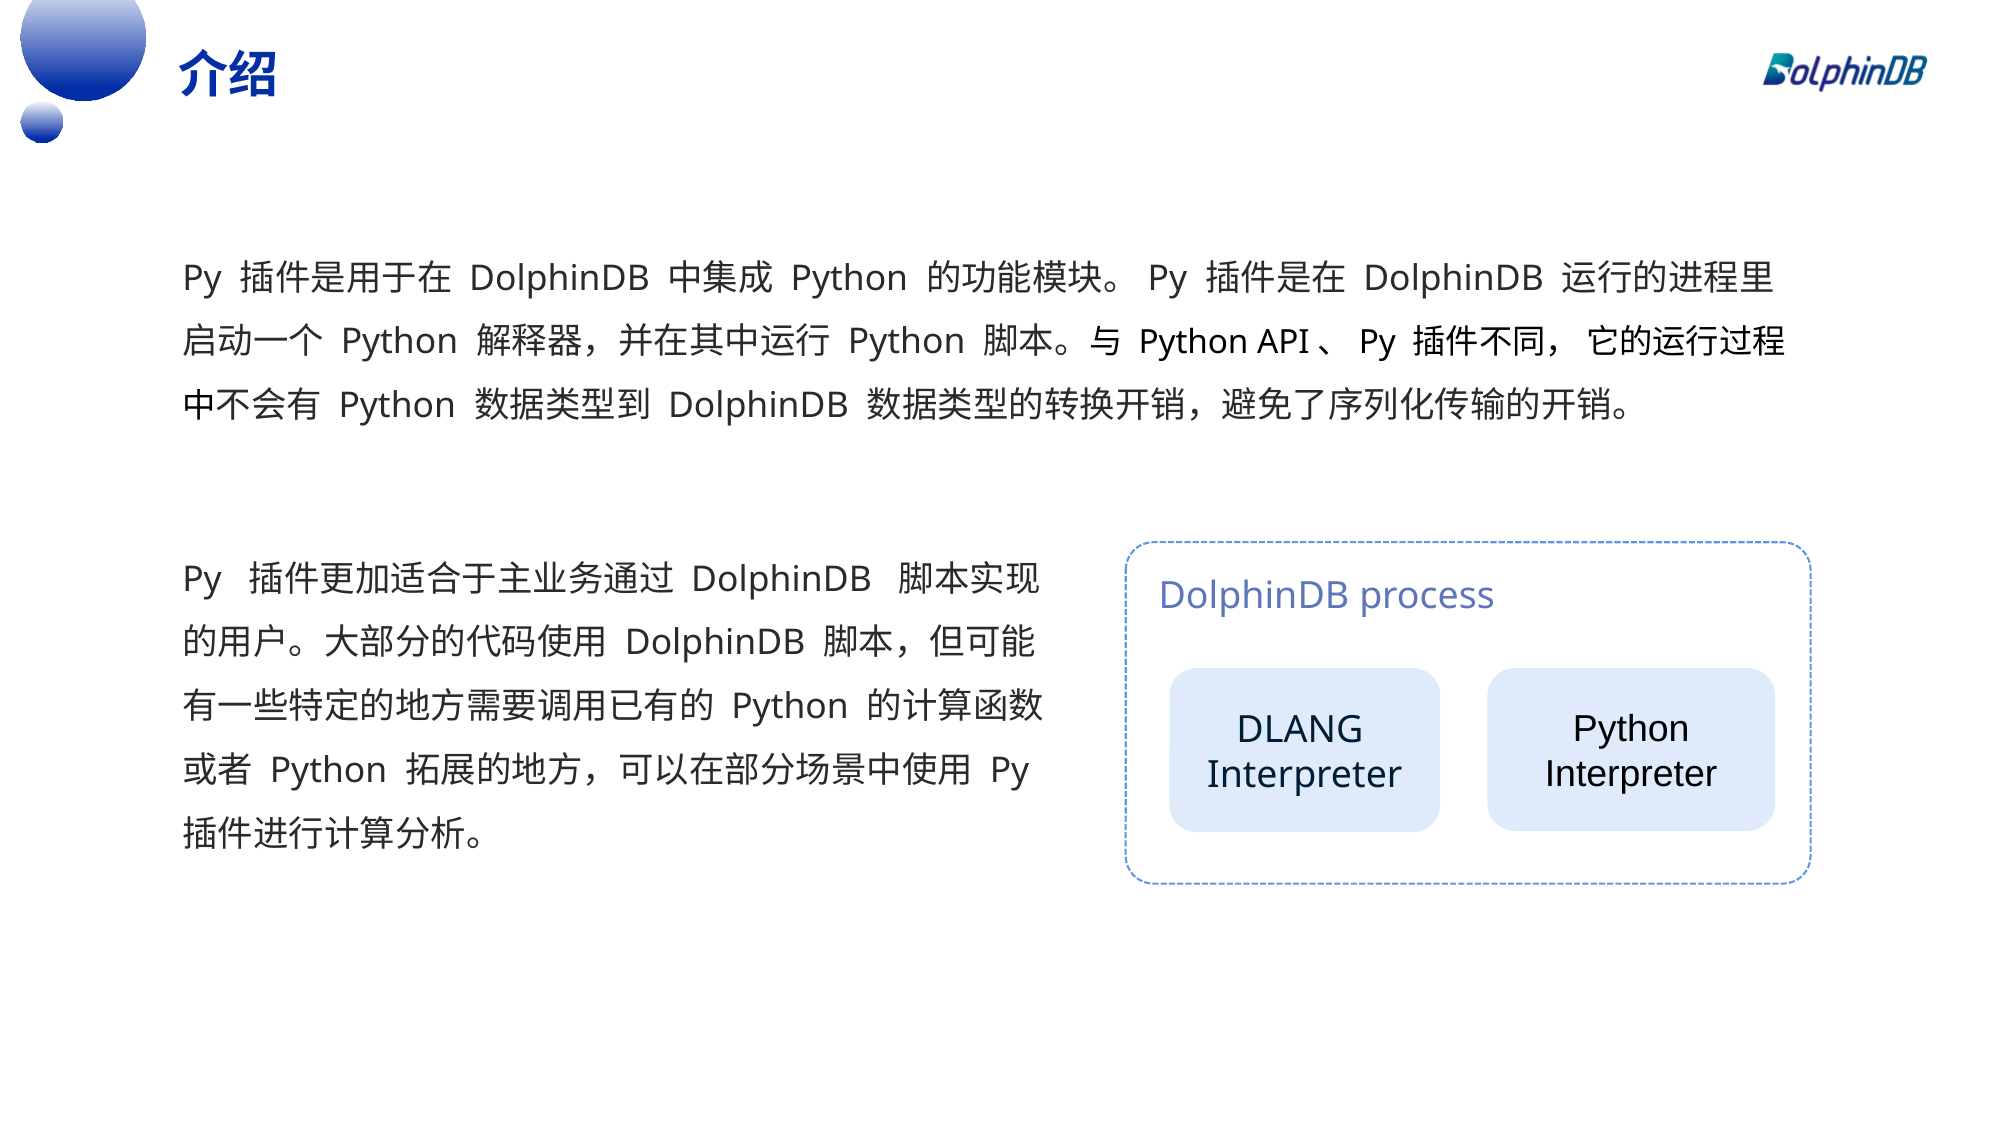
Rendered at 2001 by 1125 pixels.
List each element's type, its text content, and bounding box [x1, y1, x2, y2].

text_box Py 插件更加适合于主业务通过 DolphinDB 脚本实现的用户。大部分的代码使用 DolphinDB 脚本，但可能有一些特定的地方需要调用已有的 Python 的计算函数或者 Python 拓展的地方，可以在部分场景中使用 Py 插件进行计算分析。 [167, 526, 1066, 861]
text_box Py 插件是用于在 DolphinDB 中集成 Python 的功能模块。Py 插件是在 DolphinDB 运行的进程里启动一个 Python 解释器，并在其中运行 Python 脚本。与 Python API、Py 插件不同， 它的运行过程中不会有 Python 数据类型到 DolphinDB 数据类型的转换开销，避免了序列化传输的开销。 [167, 226, 1811, 560]
text_box [19, 0, 147, 102]
text_box [1124, 541, 1812, 885]
text_box DLANG Interpreter [1168, 667, 1442, 834]
picture [1755, 47, 1929, 93]
text_box 介绍 [163, 35, 1545, 110]
text_box [19, 99, 64, 144]
text_box DolphinDB process [1143, 563, 1584, 624]
text_box Python Interpreter [1486, 667, 1777, 832]
